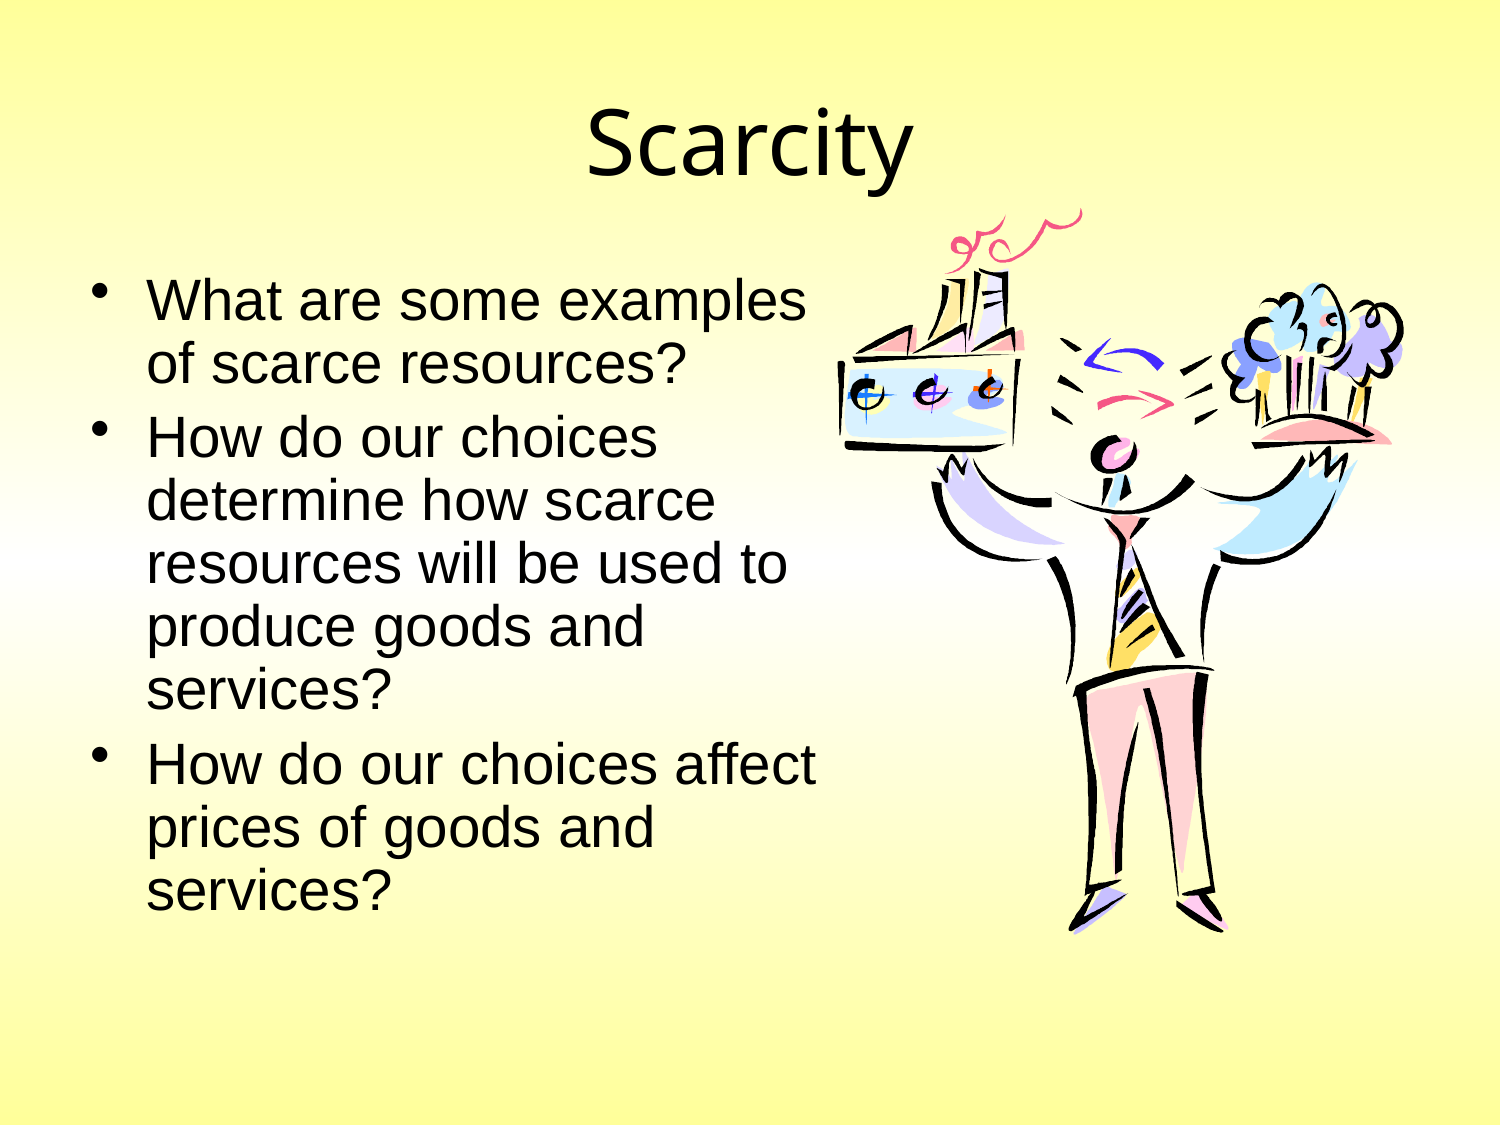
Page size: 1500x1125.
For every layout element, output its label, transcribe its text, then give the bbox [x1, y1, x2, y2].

title Scarcity [75, 45, 1425, 233]
list What are some examples of scarce resources? How do our choices determine how scarce resources will be used to produce goods and services? How do our choices affect prices of goods and services? [75, 262, 863, 1005]
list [837, 199, 1412, 943]
